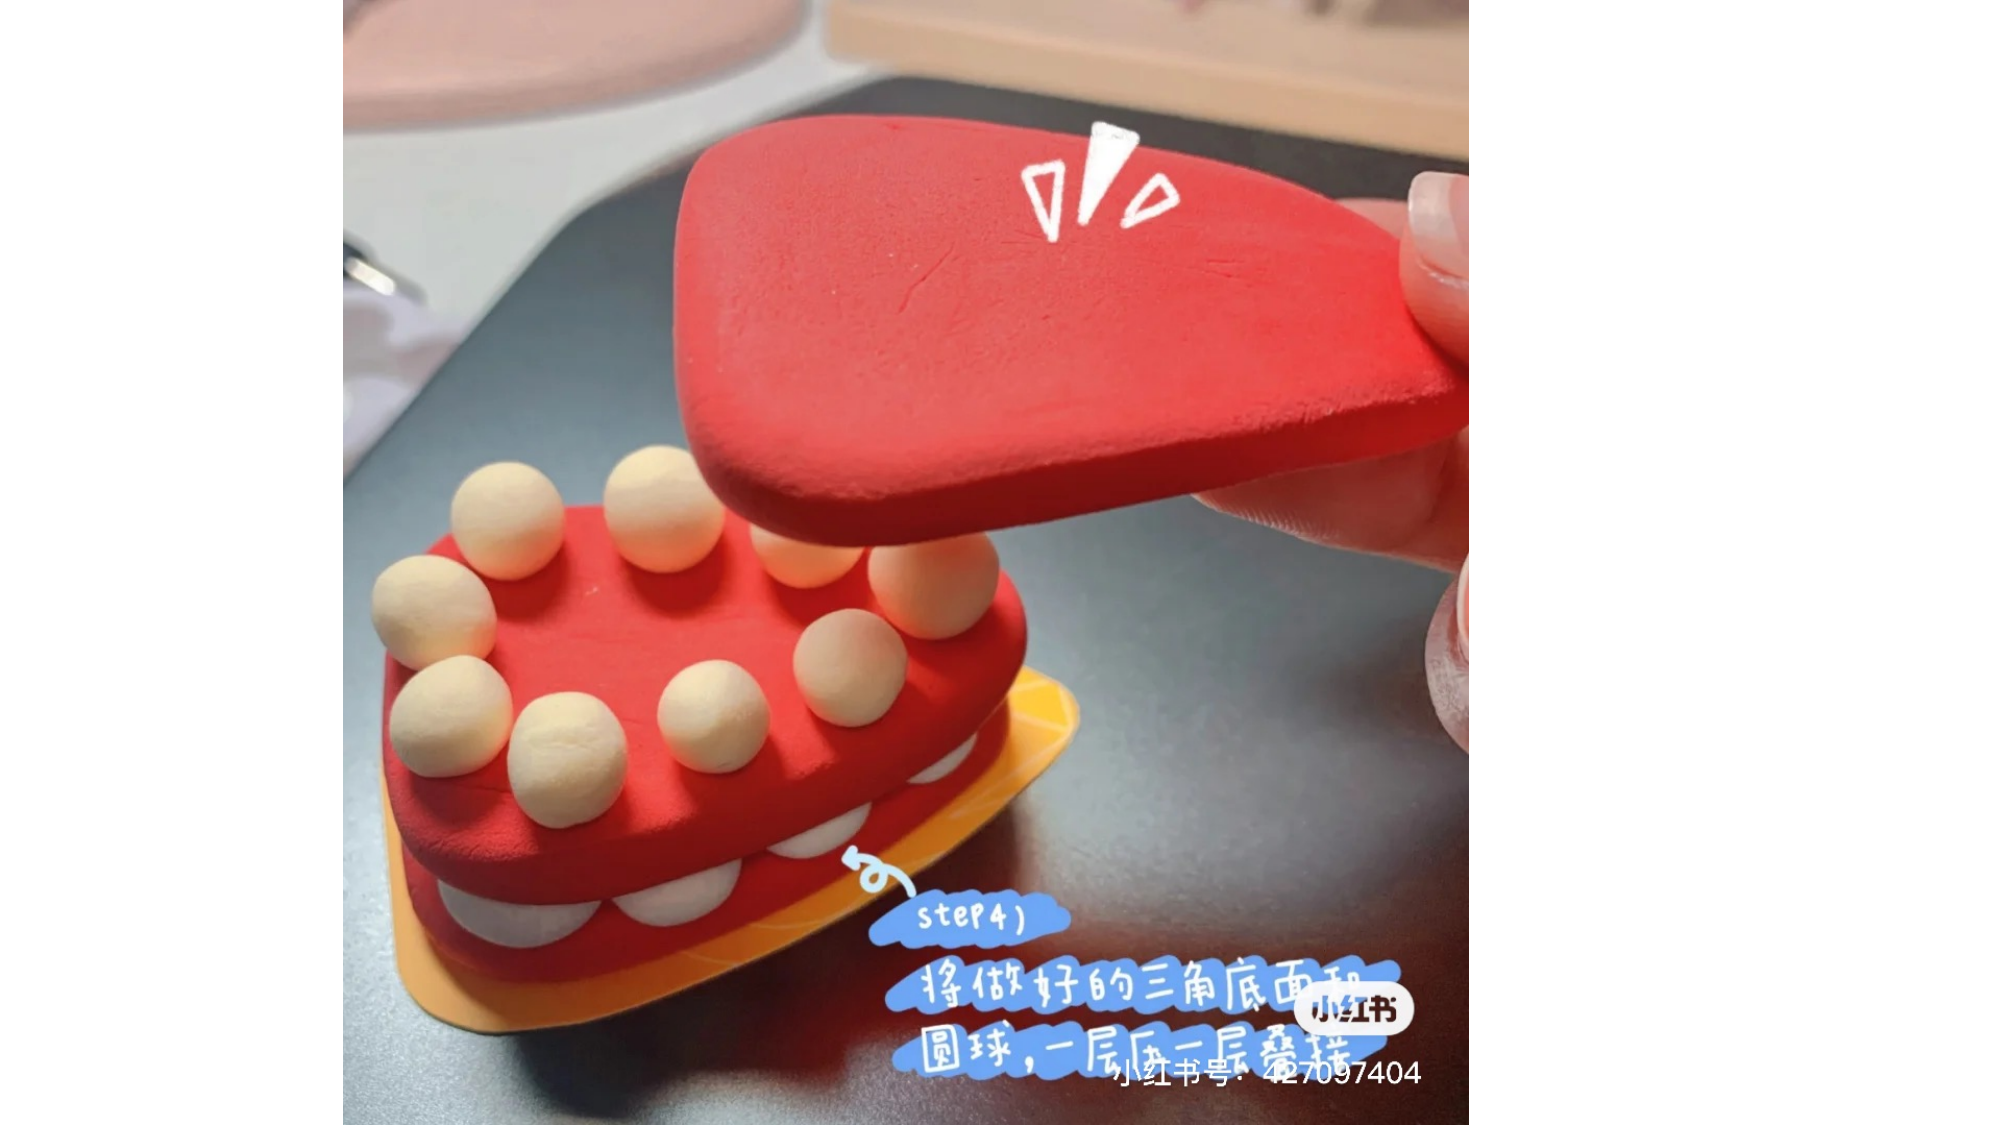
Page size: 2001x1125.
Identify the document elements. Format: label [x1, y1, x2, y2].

list [343, 0, 1469, 1125]
